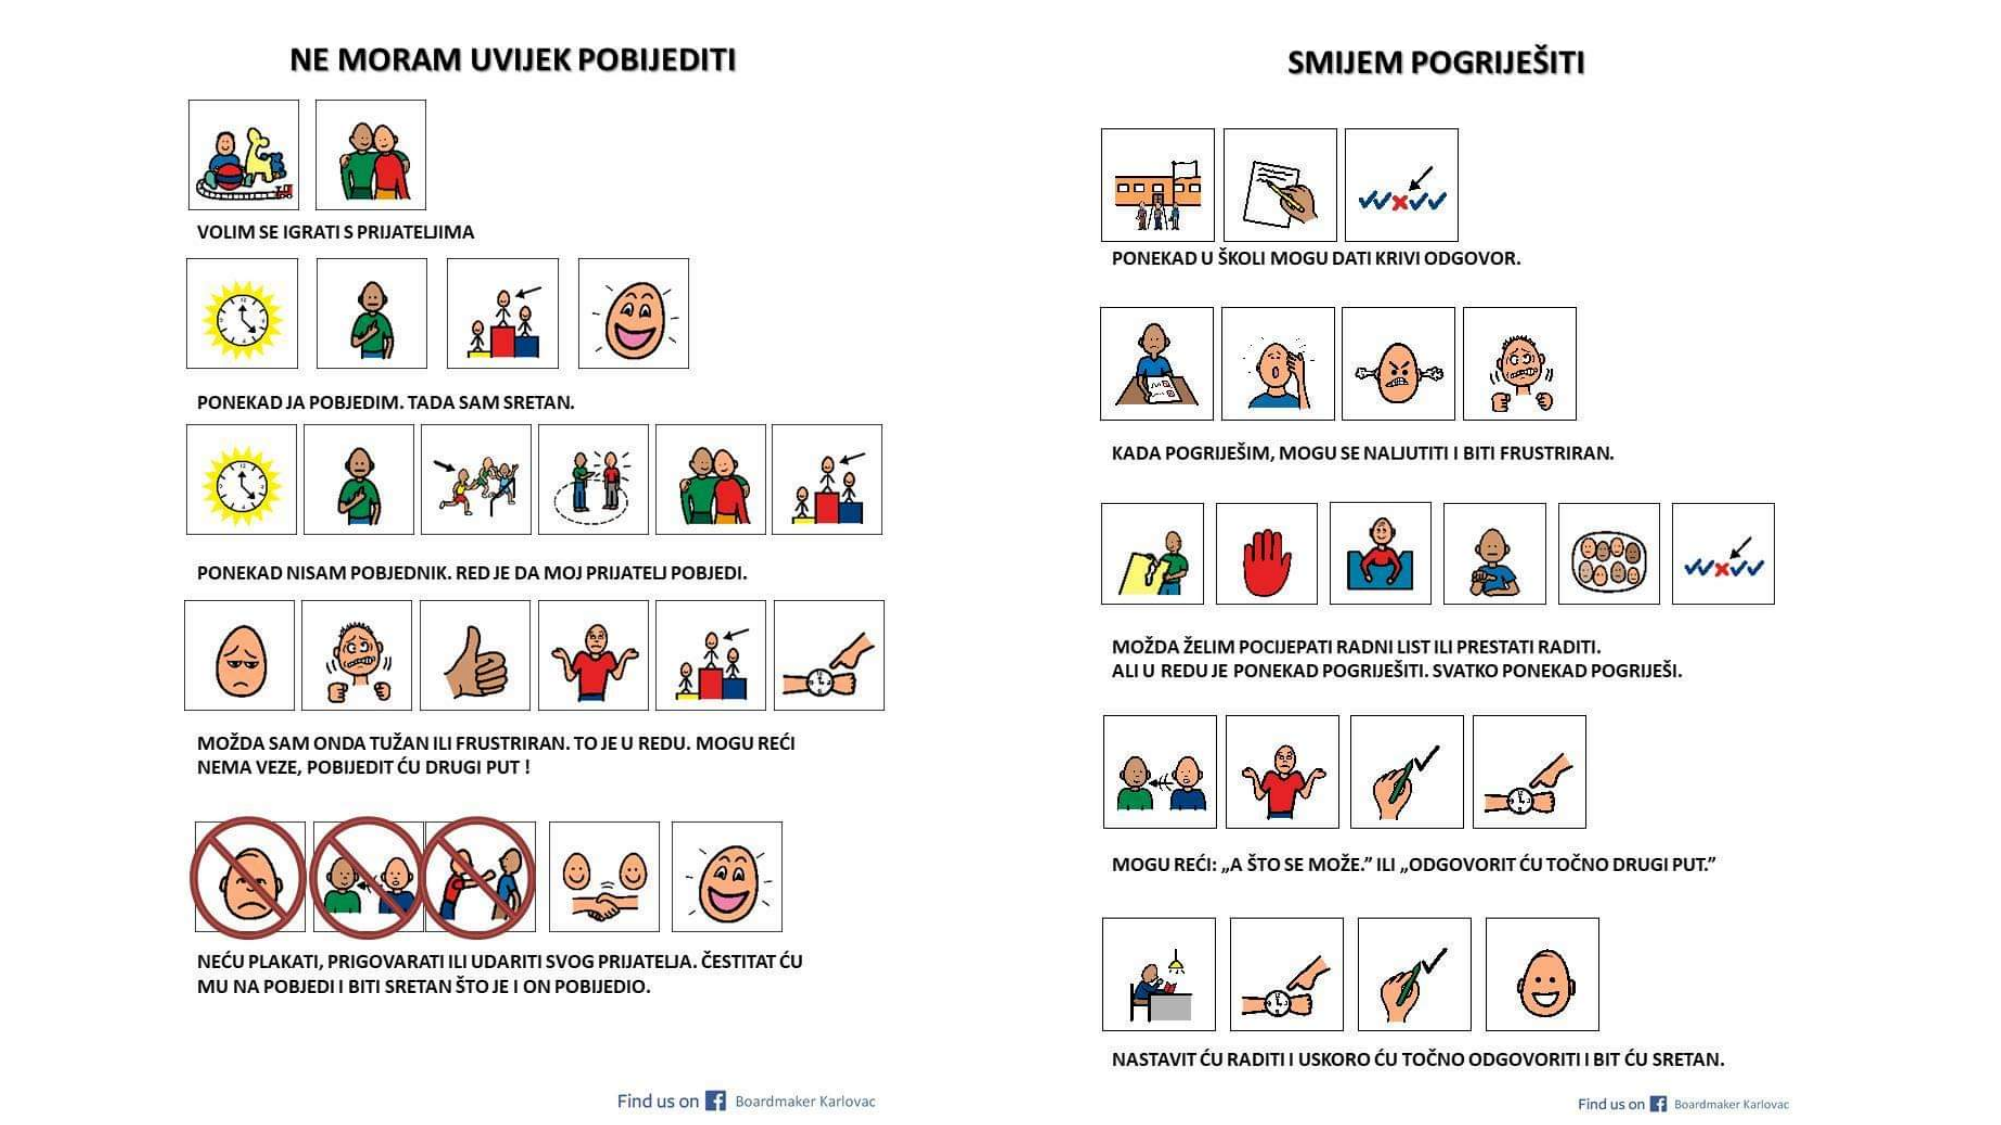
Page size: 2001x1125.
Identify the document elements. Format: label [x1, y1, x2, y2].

picture [1047, 6, 1827, 1125]
list [132, 3, 914, 1125]
